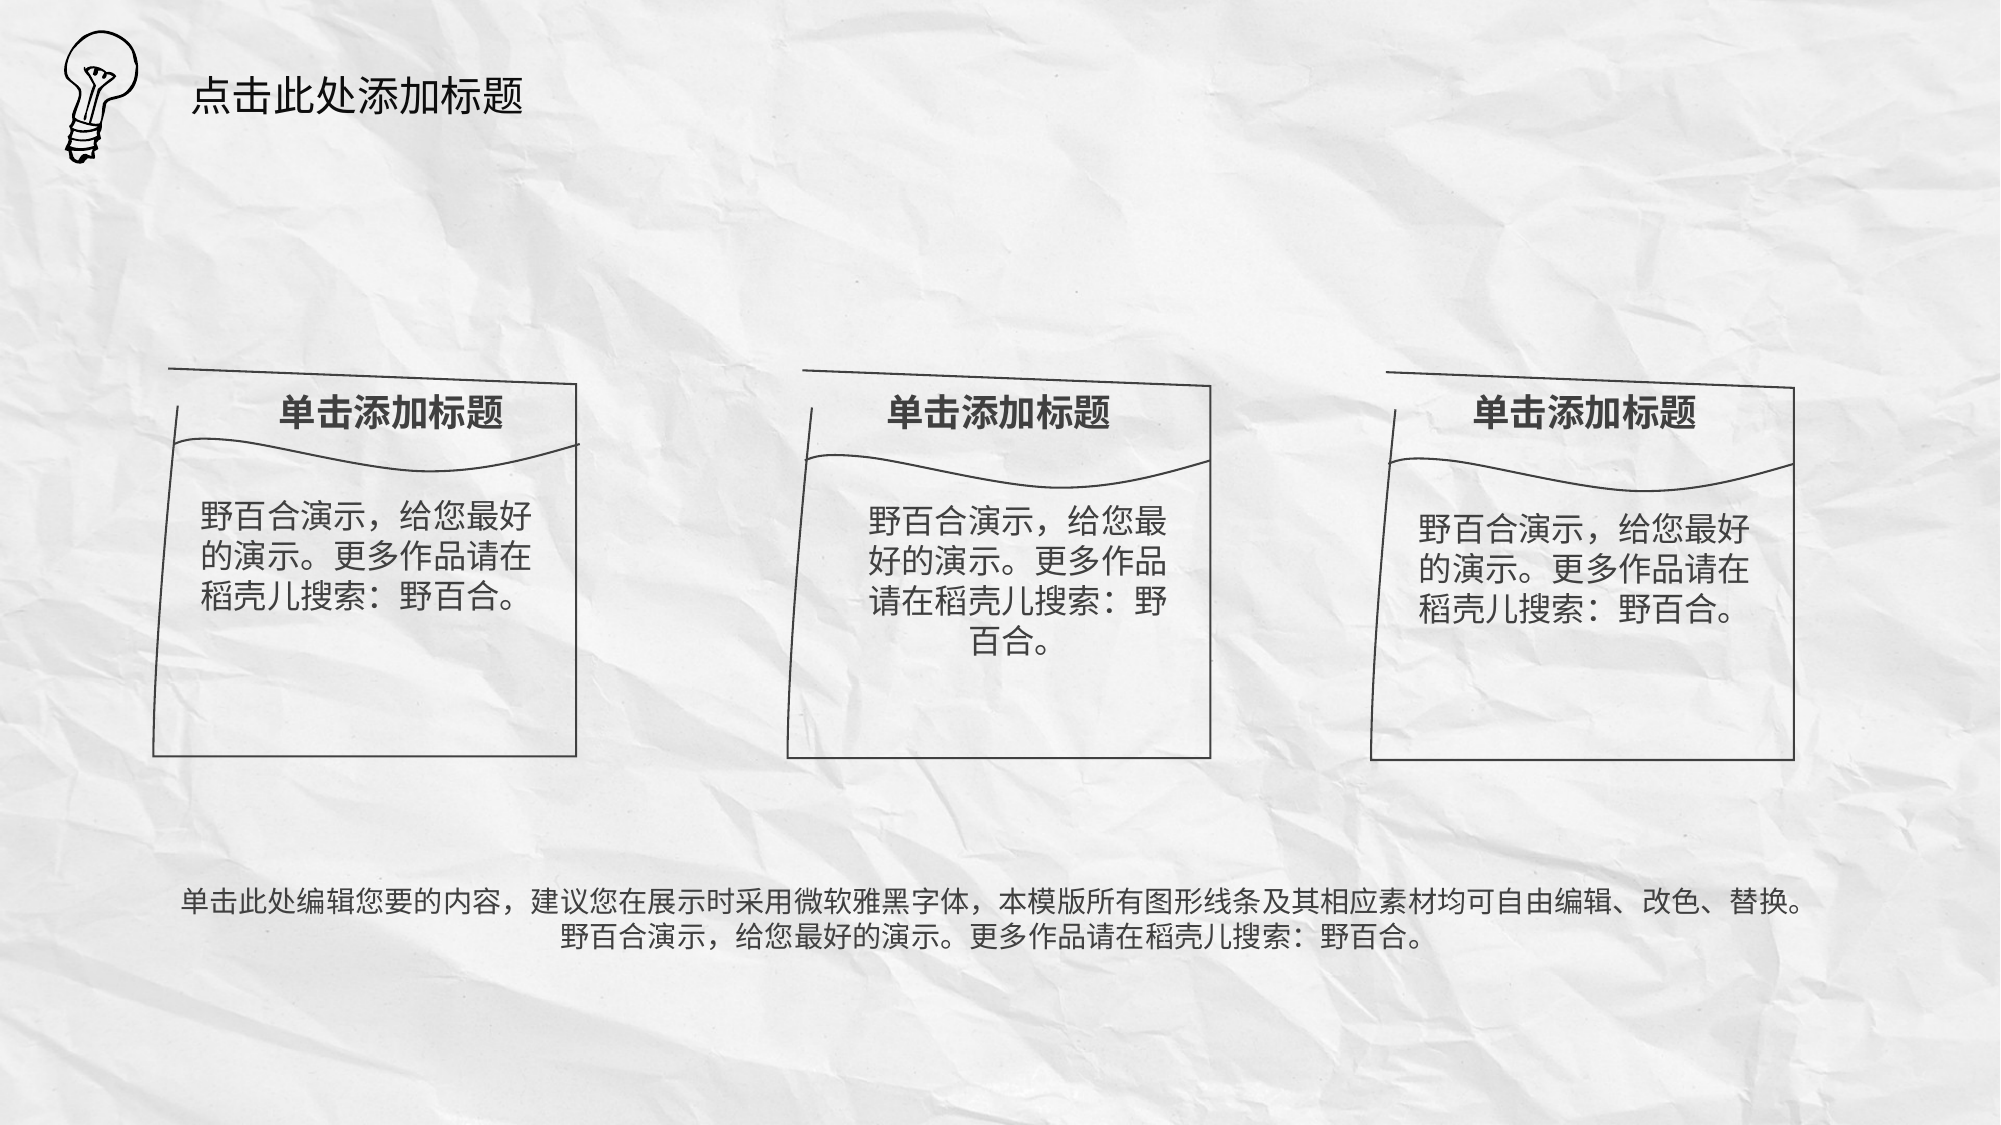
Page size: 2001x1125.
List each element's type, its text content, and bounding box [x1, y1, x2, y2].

text_box 点击此处添加标题 [175, 62, 540, 128]
picture [0, 0, 2001, 1125]
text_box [1367, 372, 1803, 760]
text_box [153, 368, 610, 757]
text_box [64, 30, 139, 164]
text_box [781, 370, 1217, 759]
text_box 单击此处编辑您要的内容，建议您在展示时采用微软雅黑字体，本模版所有图形线条及其相应素材均可自由编辑、改色、替换。野百合演示，给您最好的演示。更多作品请在稻壳儿搜索：野百合。 [178, 883, 1820, 954]
